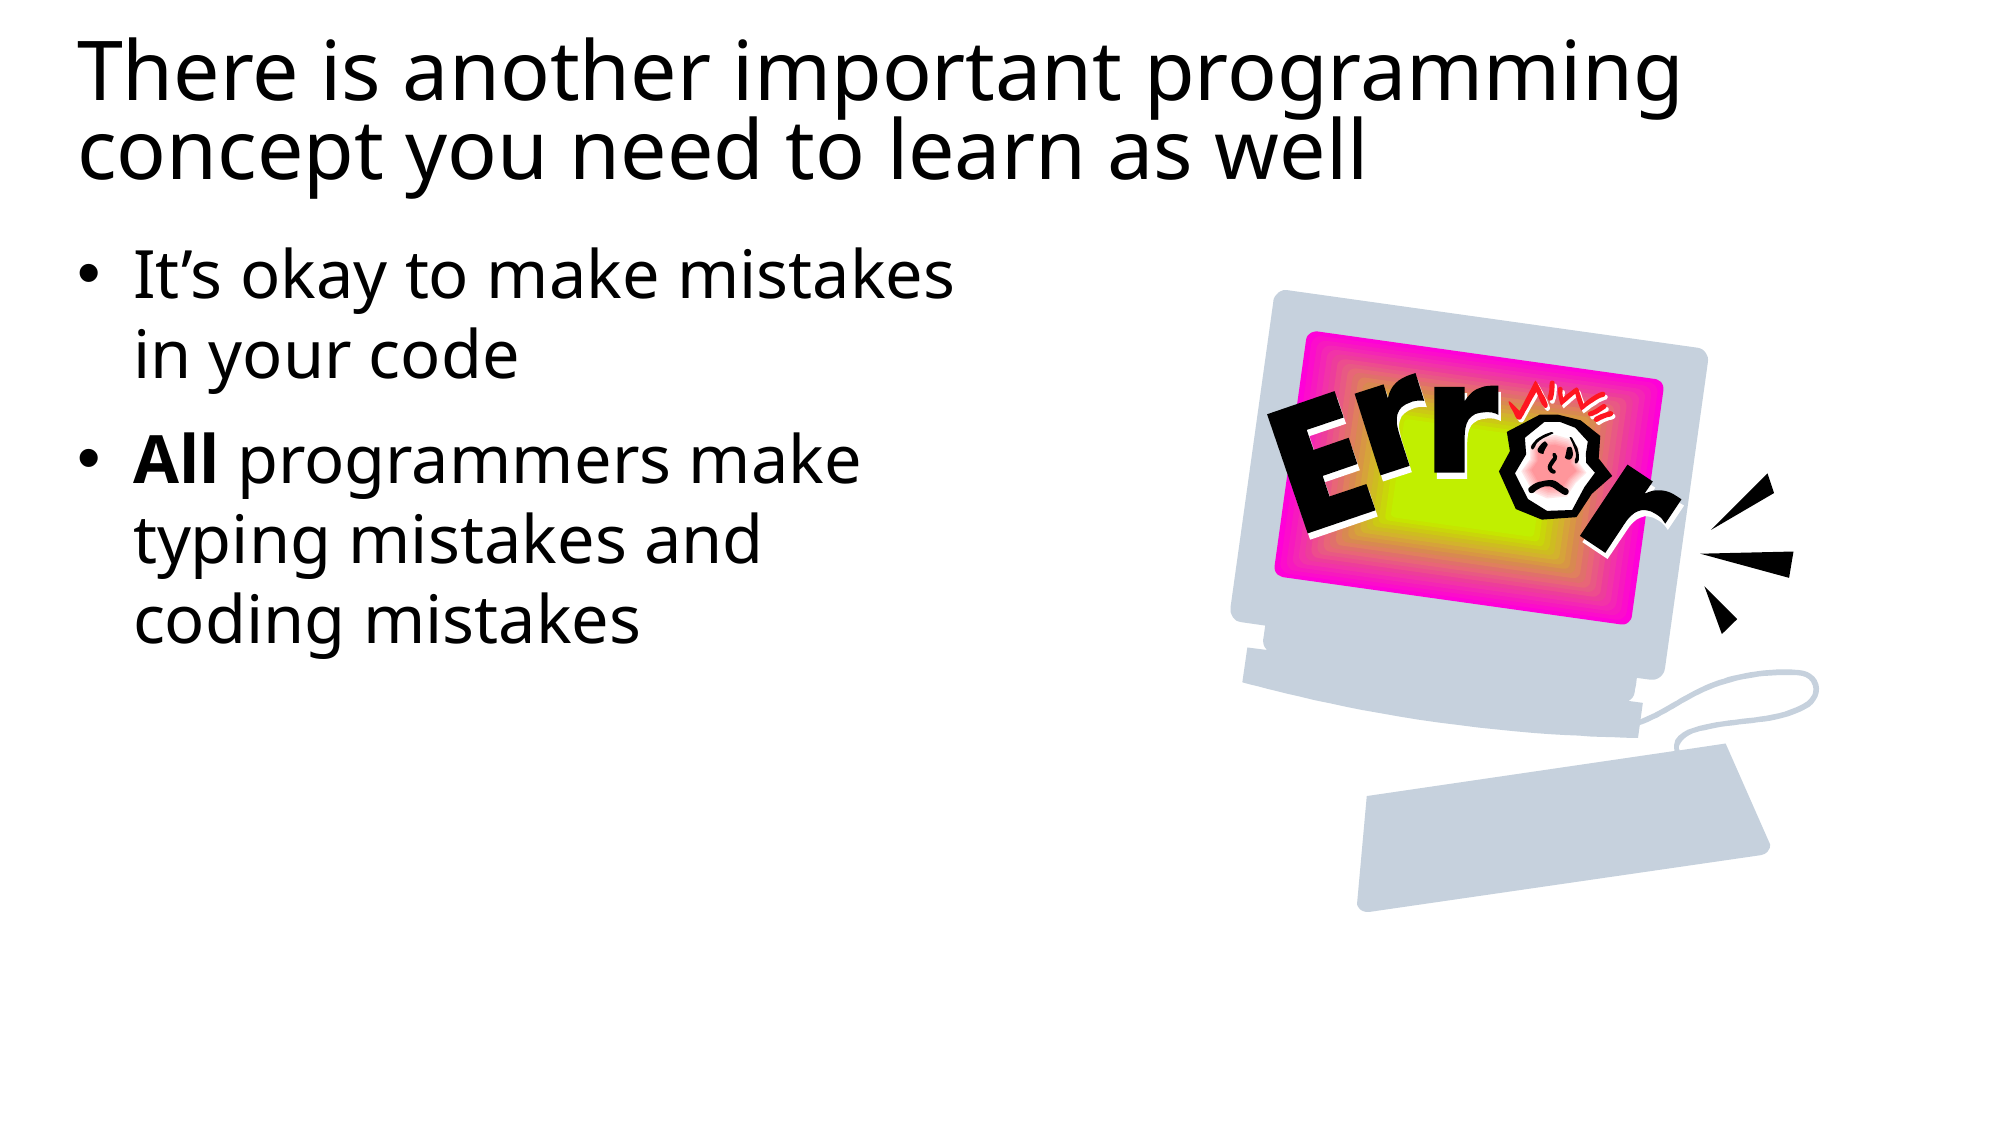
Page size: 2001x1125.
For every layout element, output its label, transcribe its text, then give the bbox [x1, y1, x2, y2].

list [1229, 289, 1824, 913]
list It’s okay to make mistakes in your code All programmers make typing mistakes and coding mistakes [62, 224, 984, 1038]
title There is another important programming concept you need to learn as well [62, 29, 1953, 205]
